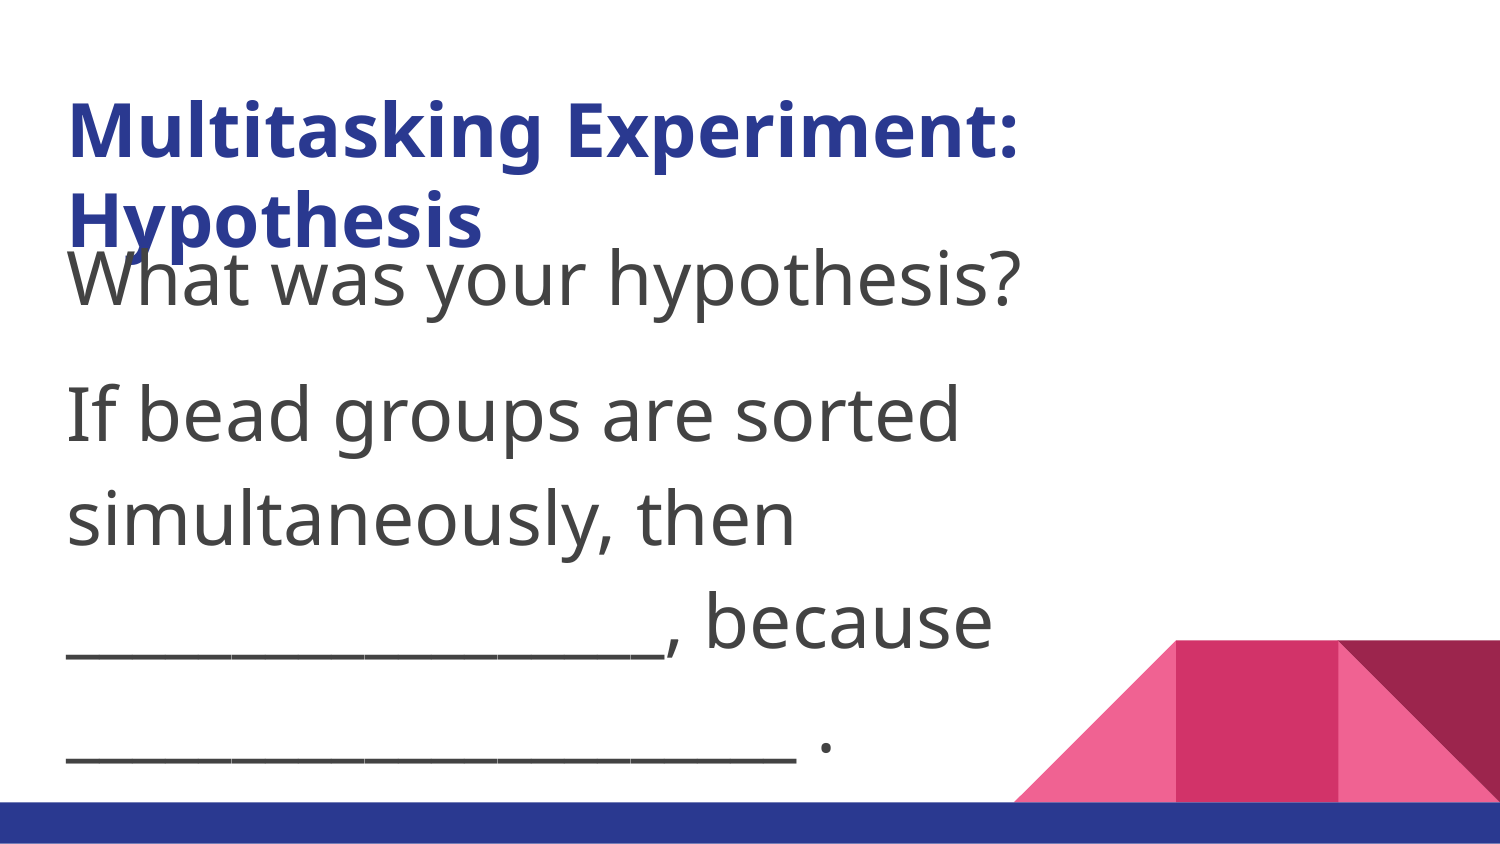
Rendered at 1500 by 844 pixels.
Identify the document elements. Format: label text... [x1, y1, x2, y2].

list What was your hypothesis? If bead groups are sorted simultaneously, then __________________, because ______________________ . [51, 201, 1449, 750]
title Multitasking Experiment: Hypothesis [51, 67, 1449, 167]
